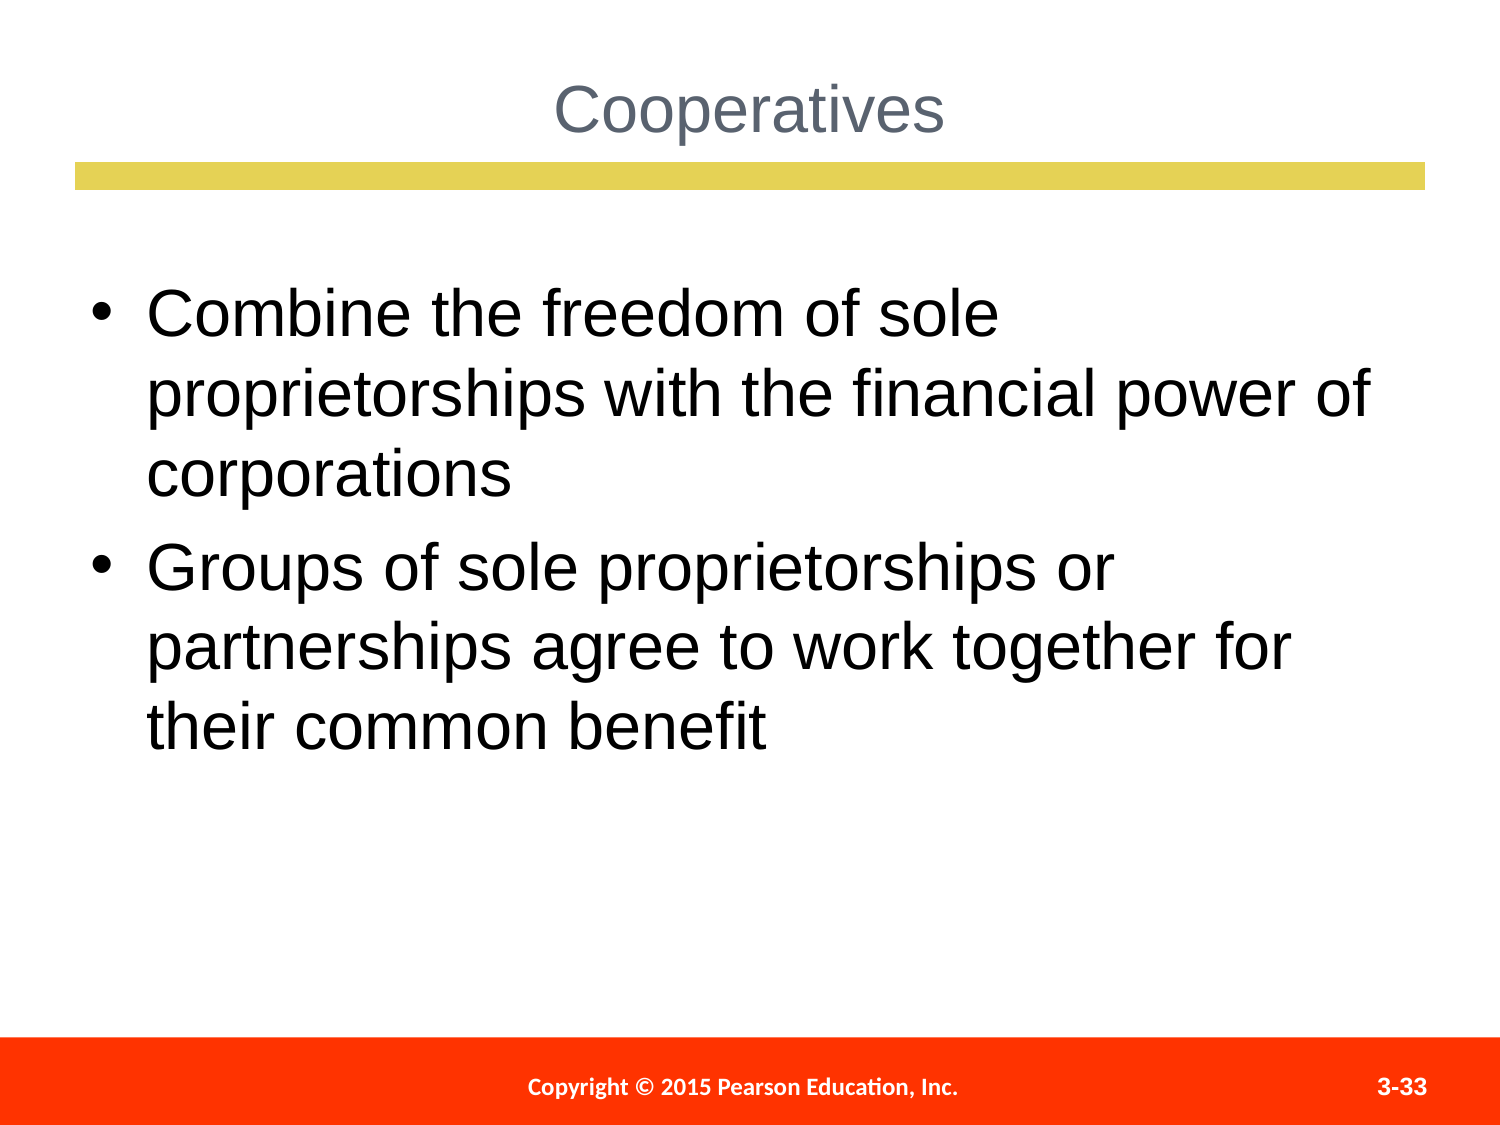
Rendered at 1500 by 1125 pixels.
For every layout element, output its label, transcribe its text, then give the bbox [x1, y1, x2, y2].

title Cooperatives [74, 12, 1426, 201]
list Combine the freedom of sole proprietorships with the financial power of corporations Groups of sole proprietorships or partnerships agree to work together for their common benefit [74, 262, 1426, 1006]
